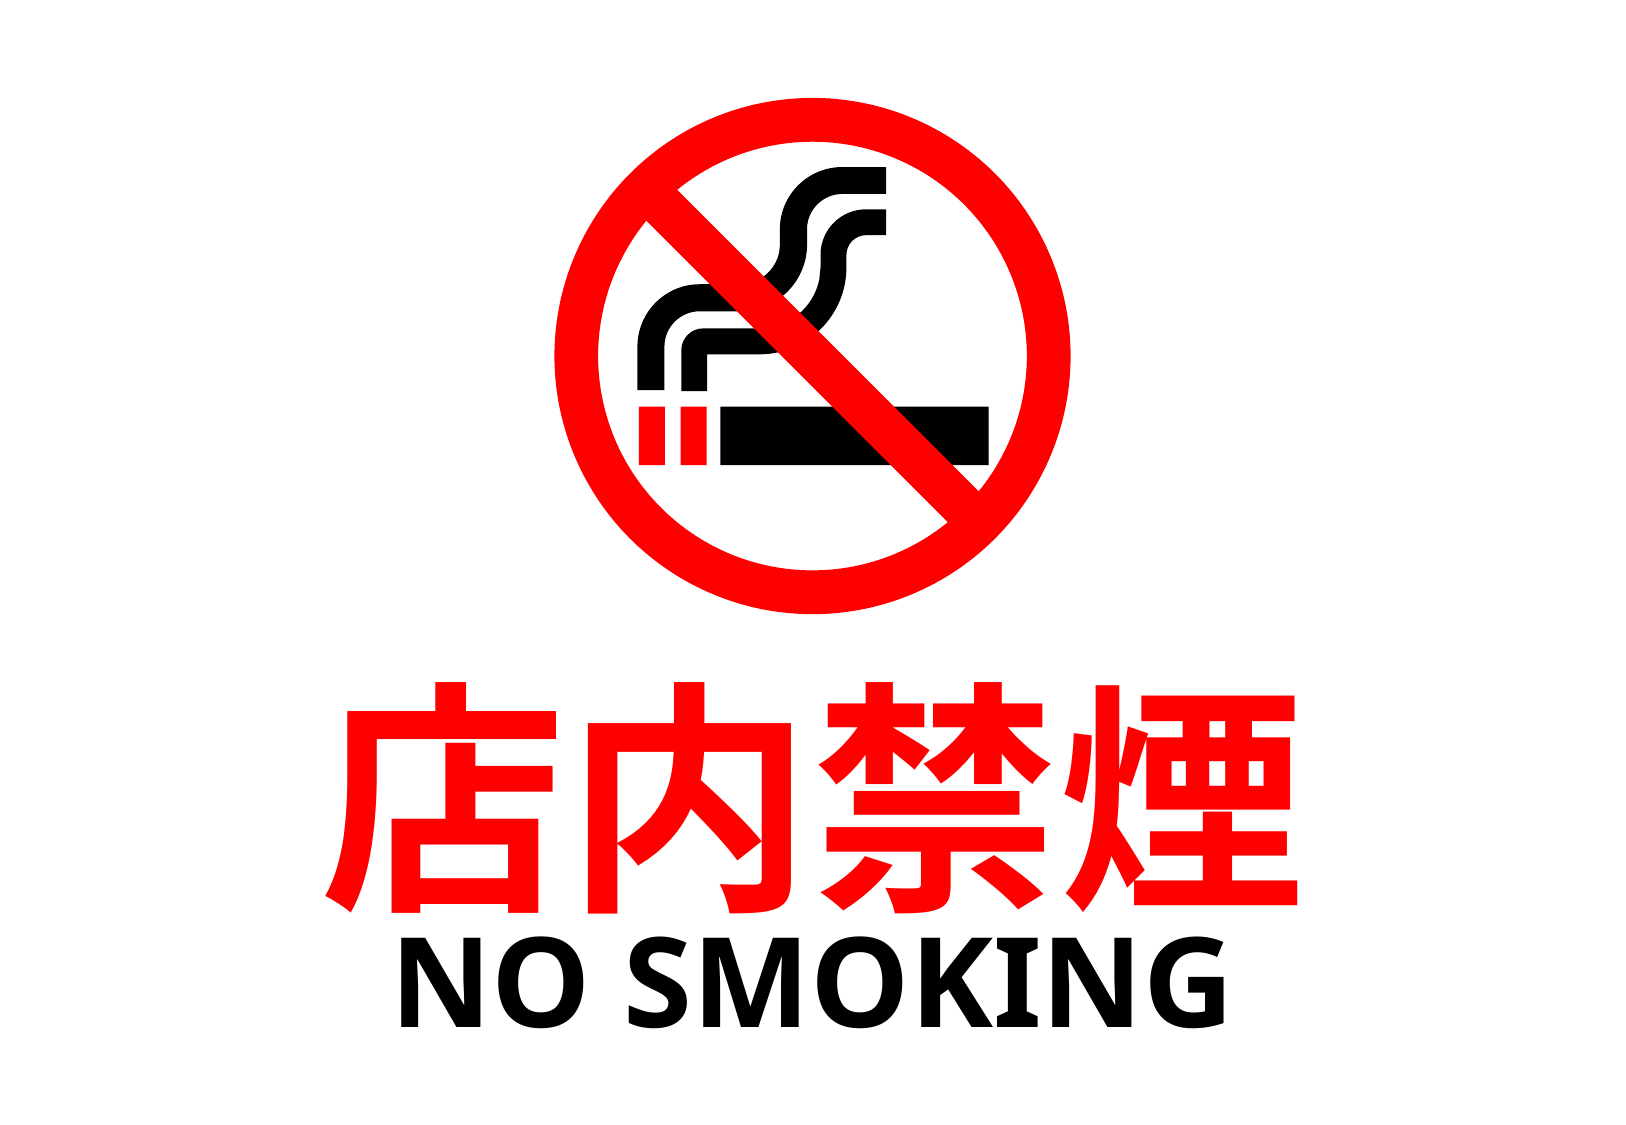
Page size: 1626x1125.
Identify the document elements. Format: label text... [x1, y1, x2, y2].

text_box 店内禁煙 [0, 638, 1625, 949]
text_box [554, 97, 1071, 615]
text_box NO SMOKING [249, 894, 1375, 1060]
